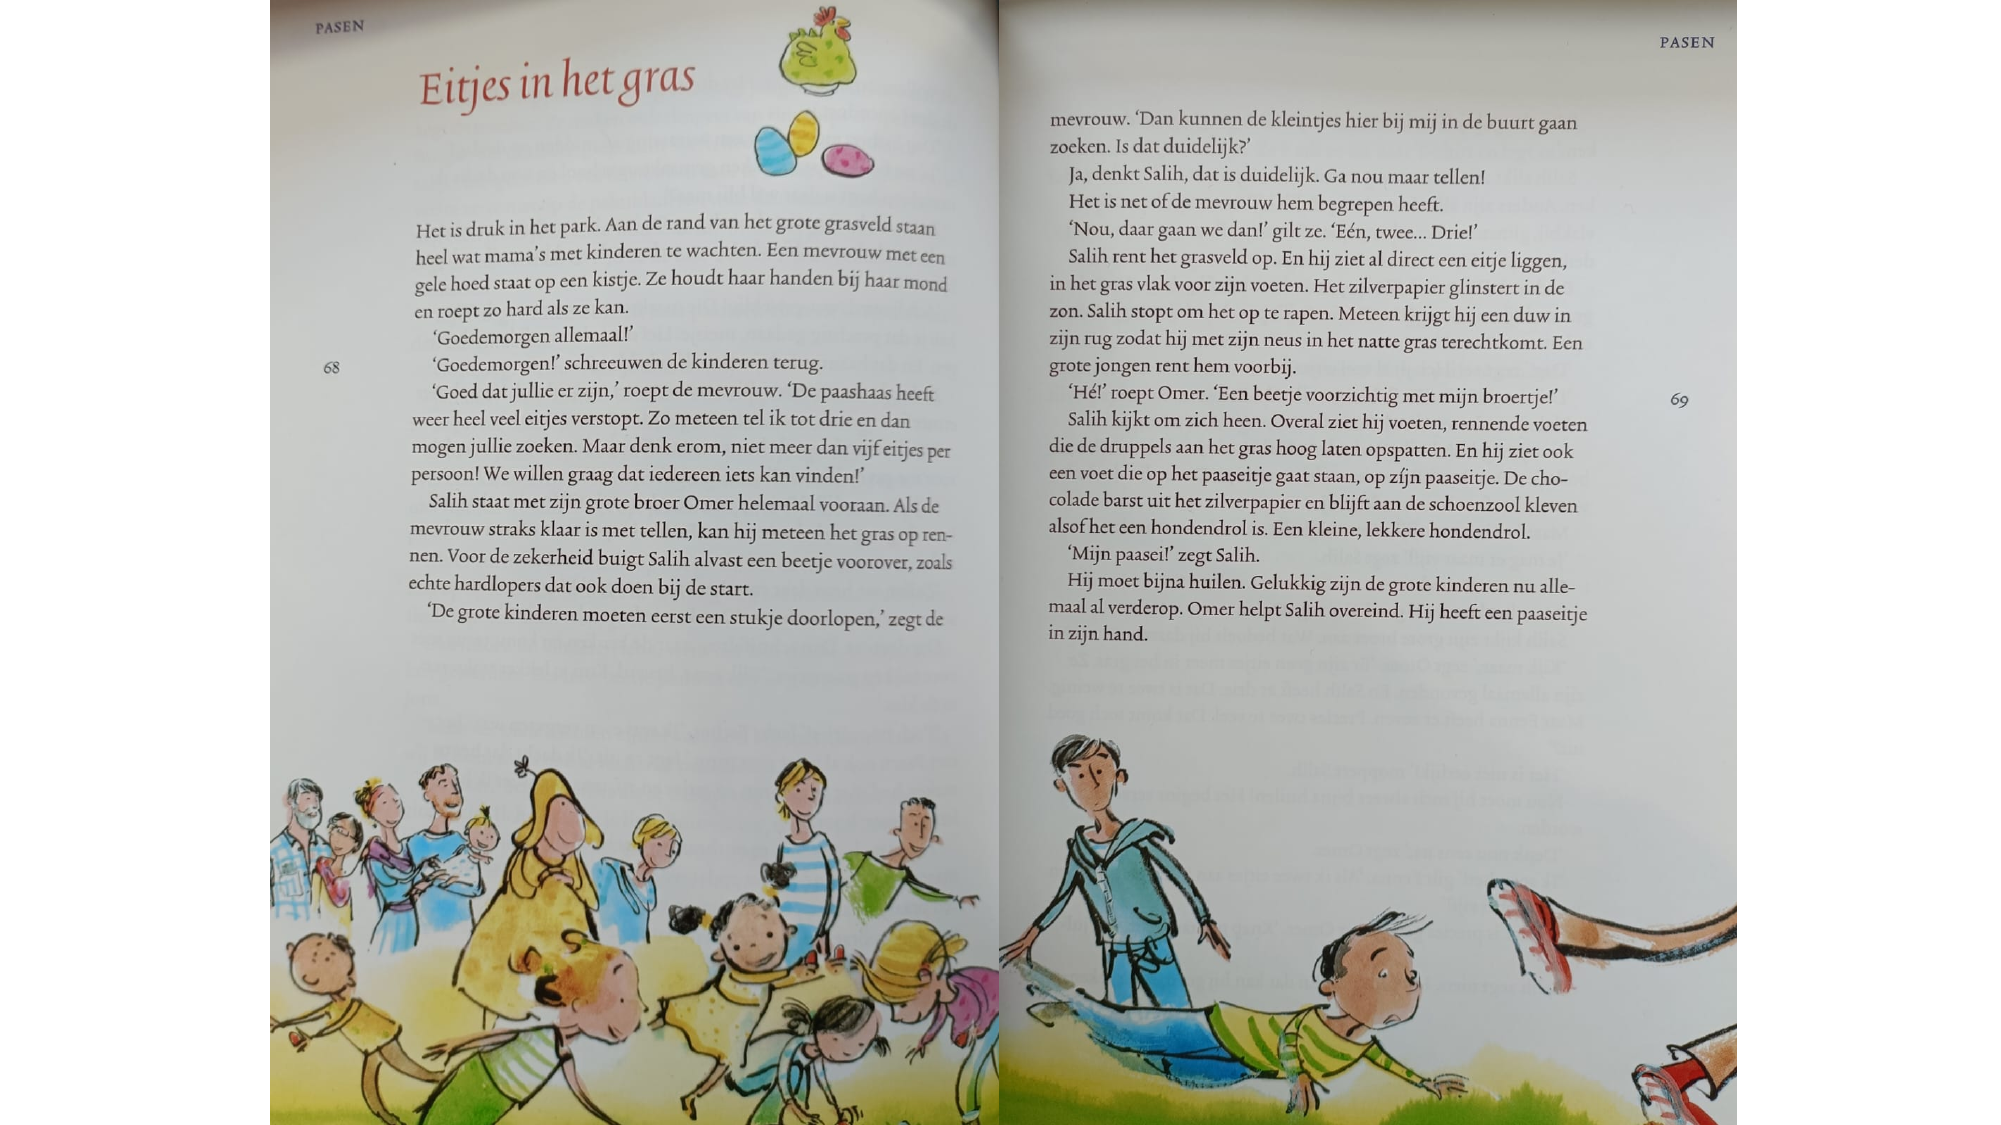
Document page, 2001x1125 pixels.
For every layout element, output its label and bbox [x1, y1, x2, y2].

picture [270, 0, 1737, 1125]
